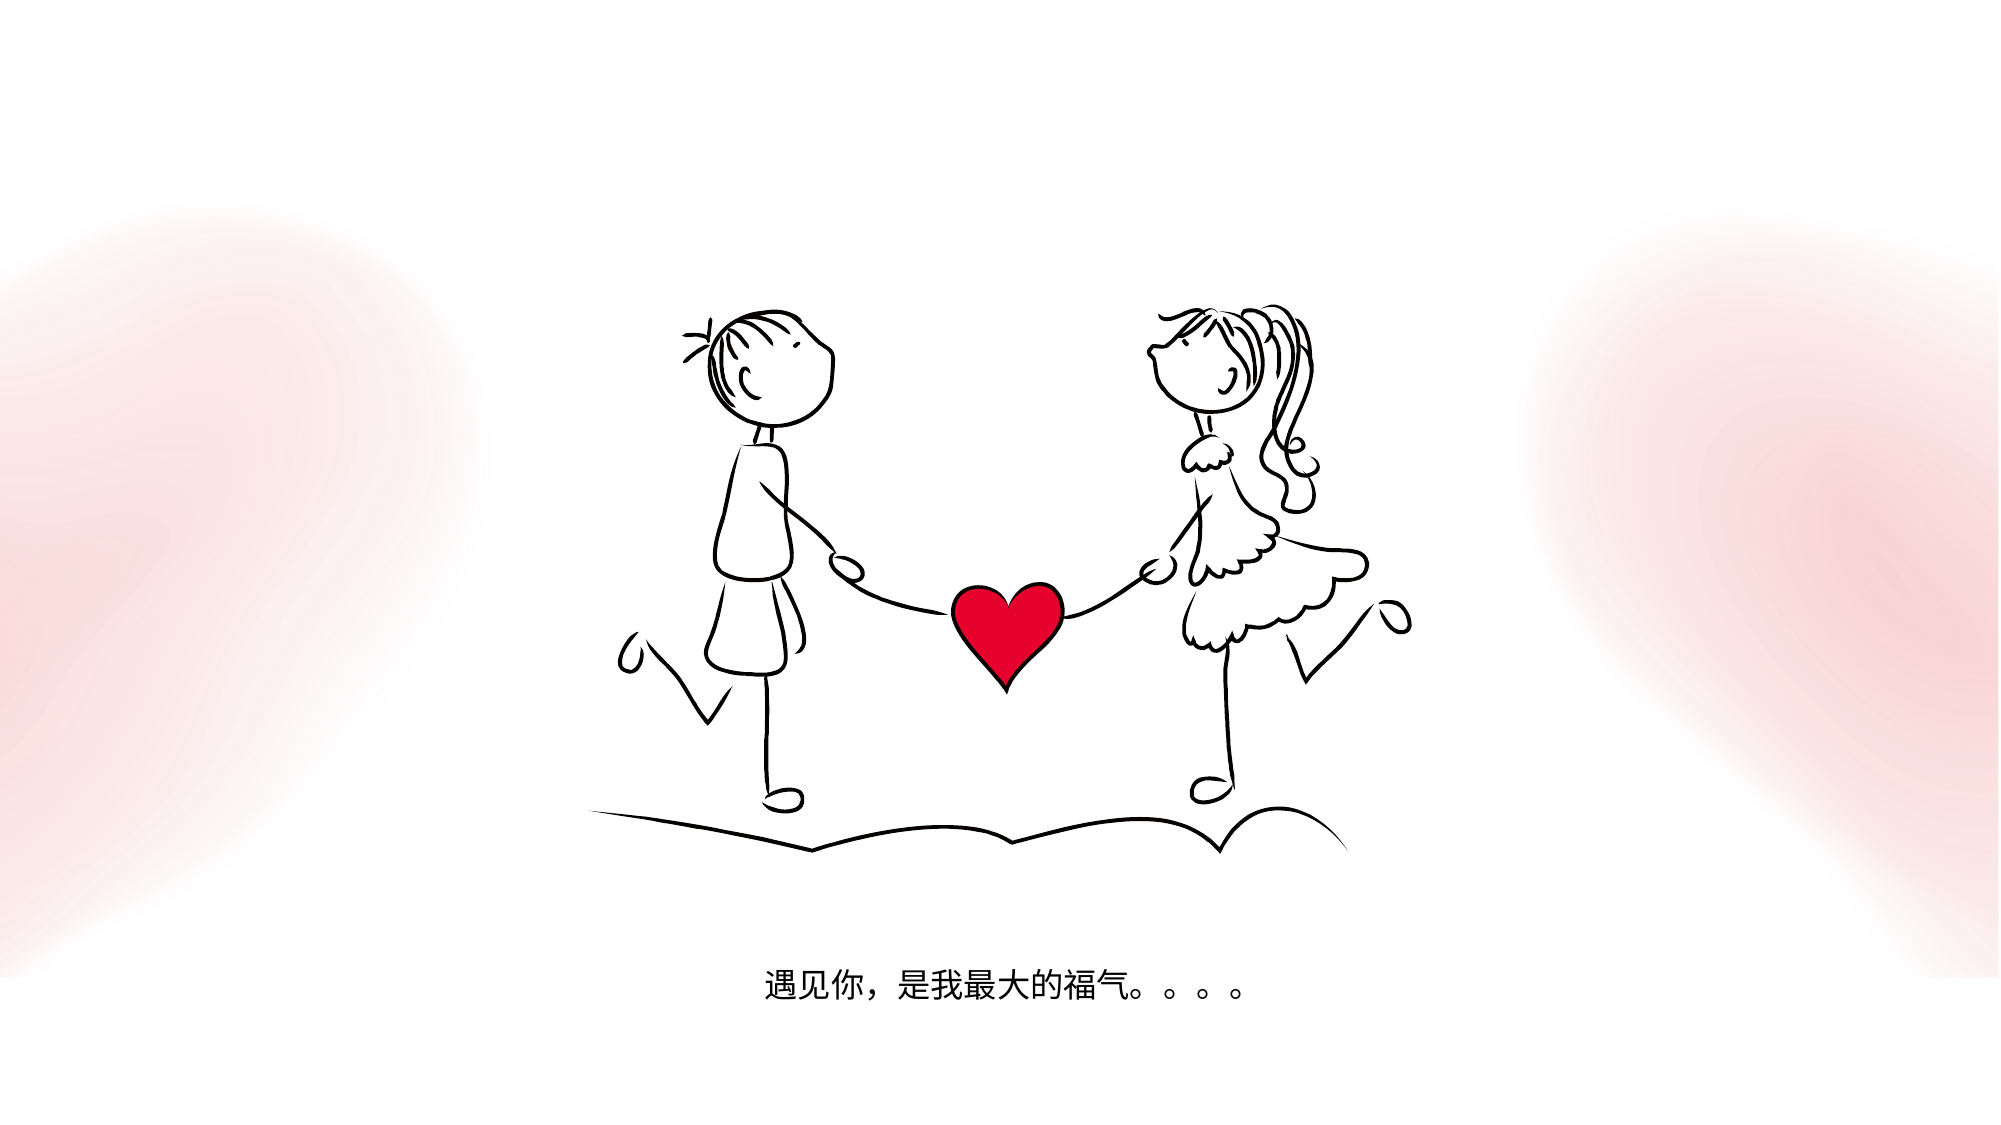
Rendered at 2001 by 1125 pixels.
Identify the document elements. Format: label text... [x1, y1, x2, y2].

picture [0, 146, 1999, 978]
text_box 遇见你，是我最大的福气。。。。 [749, 956, 1259, 1012]
